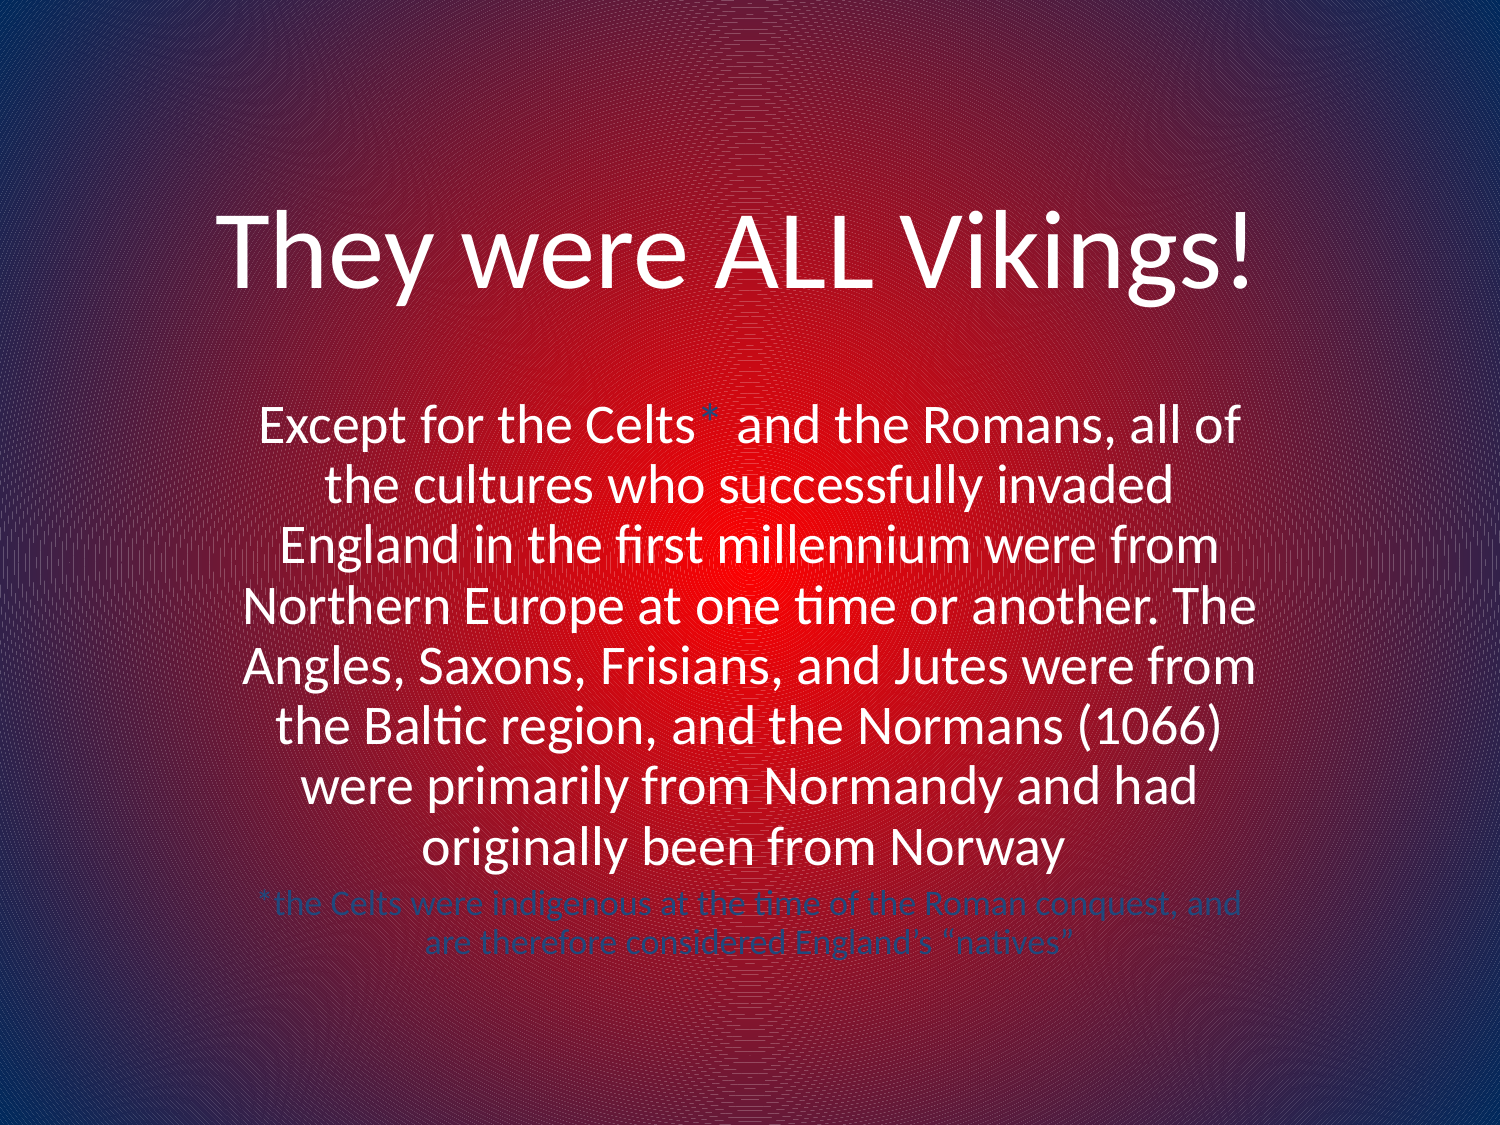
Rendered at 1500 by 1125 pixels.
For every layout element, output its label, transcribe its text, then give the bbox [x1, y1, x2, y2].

title They were ALL Vikings! [99, 112, 1375, 375]
subtitle Except for the Celts* and the Romans, all of the cultures who successfully invaded England in the first millennium were from Northern Europe at one time or another. The Angles, Saxons, Frisians, and Jutes were from the Baltic region, and the Normans (1066) were primarily from Normandy and had originally been from Norway *the Celts were indigenous at the time of the Roman conquest, and are therefore considered England’s “natives” [225, 387, 1275, 1013]
